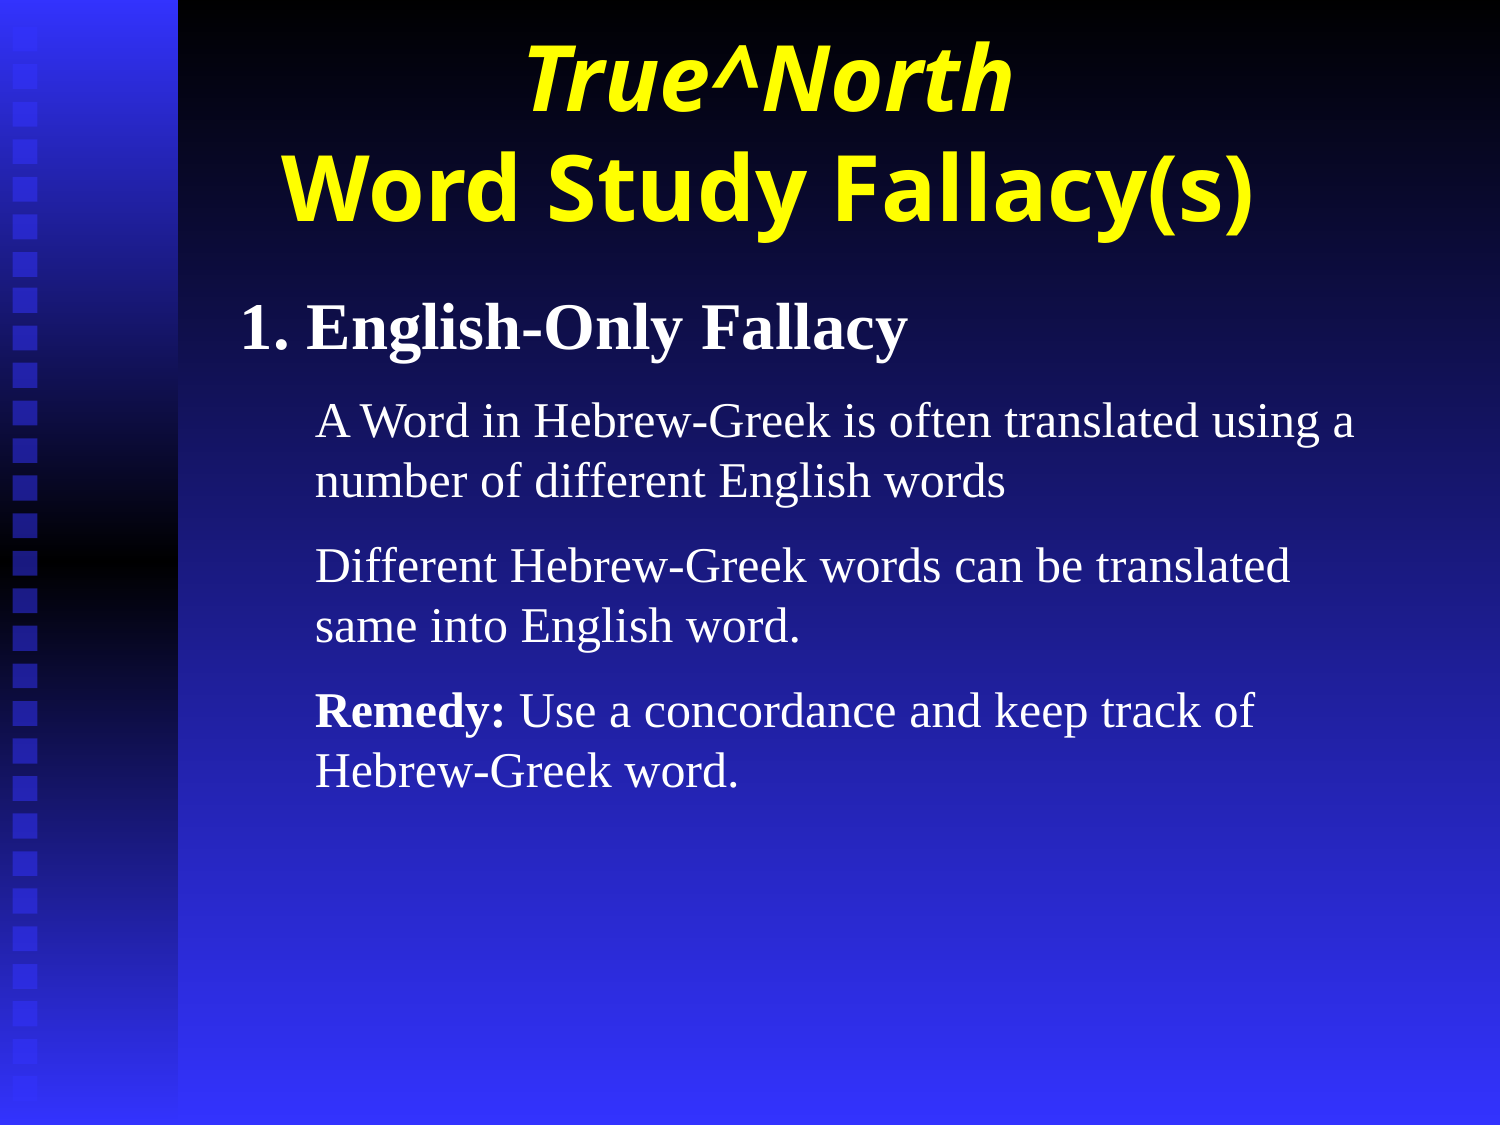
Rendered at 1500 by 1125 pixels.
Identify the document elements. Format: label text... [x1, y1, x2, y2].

text_box 1. English-Only Fallacy A Word in Hebrew-Greek is often translated using a number of different English words Different Hebrew-Greek words can be translated same into English word. Remedy: Use a concordance and keep track of Hebrew-Greek word. [224, 275, 1413, 805]
title True^North Word Study Fallacy(s) [87, 112, 1450, 238]
